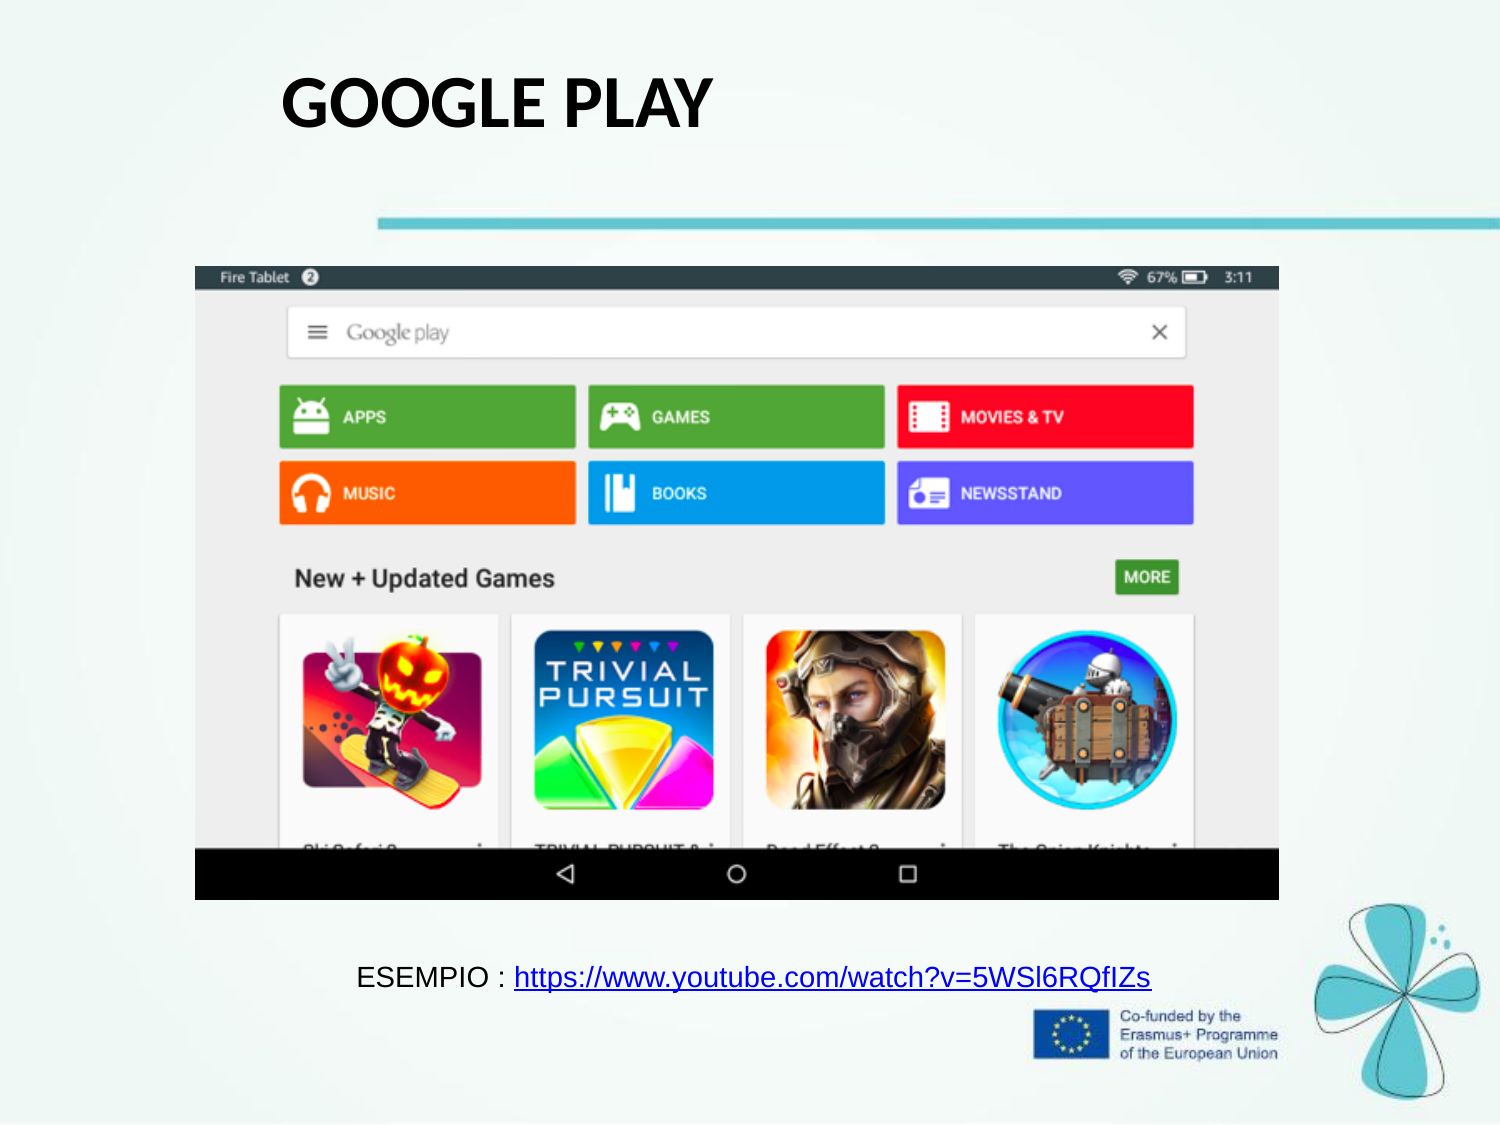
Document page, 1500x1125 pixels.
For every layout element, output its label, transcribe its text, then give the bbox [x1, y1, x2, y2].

text_box GOOGLE PLAY [266, 45, 1500, 150]
picture [0, 0, 1500, 1125]
text_box ESEMPIO : https://www.youtube.com/watch?v=5WSl6RQfIZs [41, 278, 1481, 1044]
